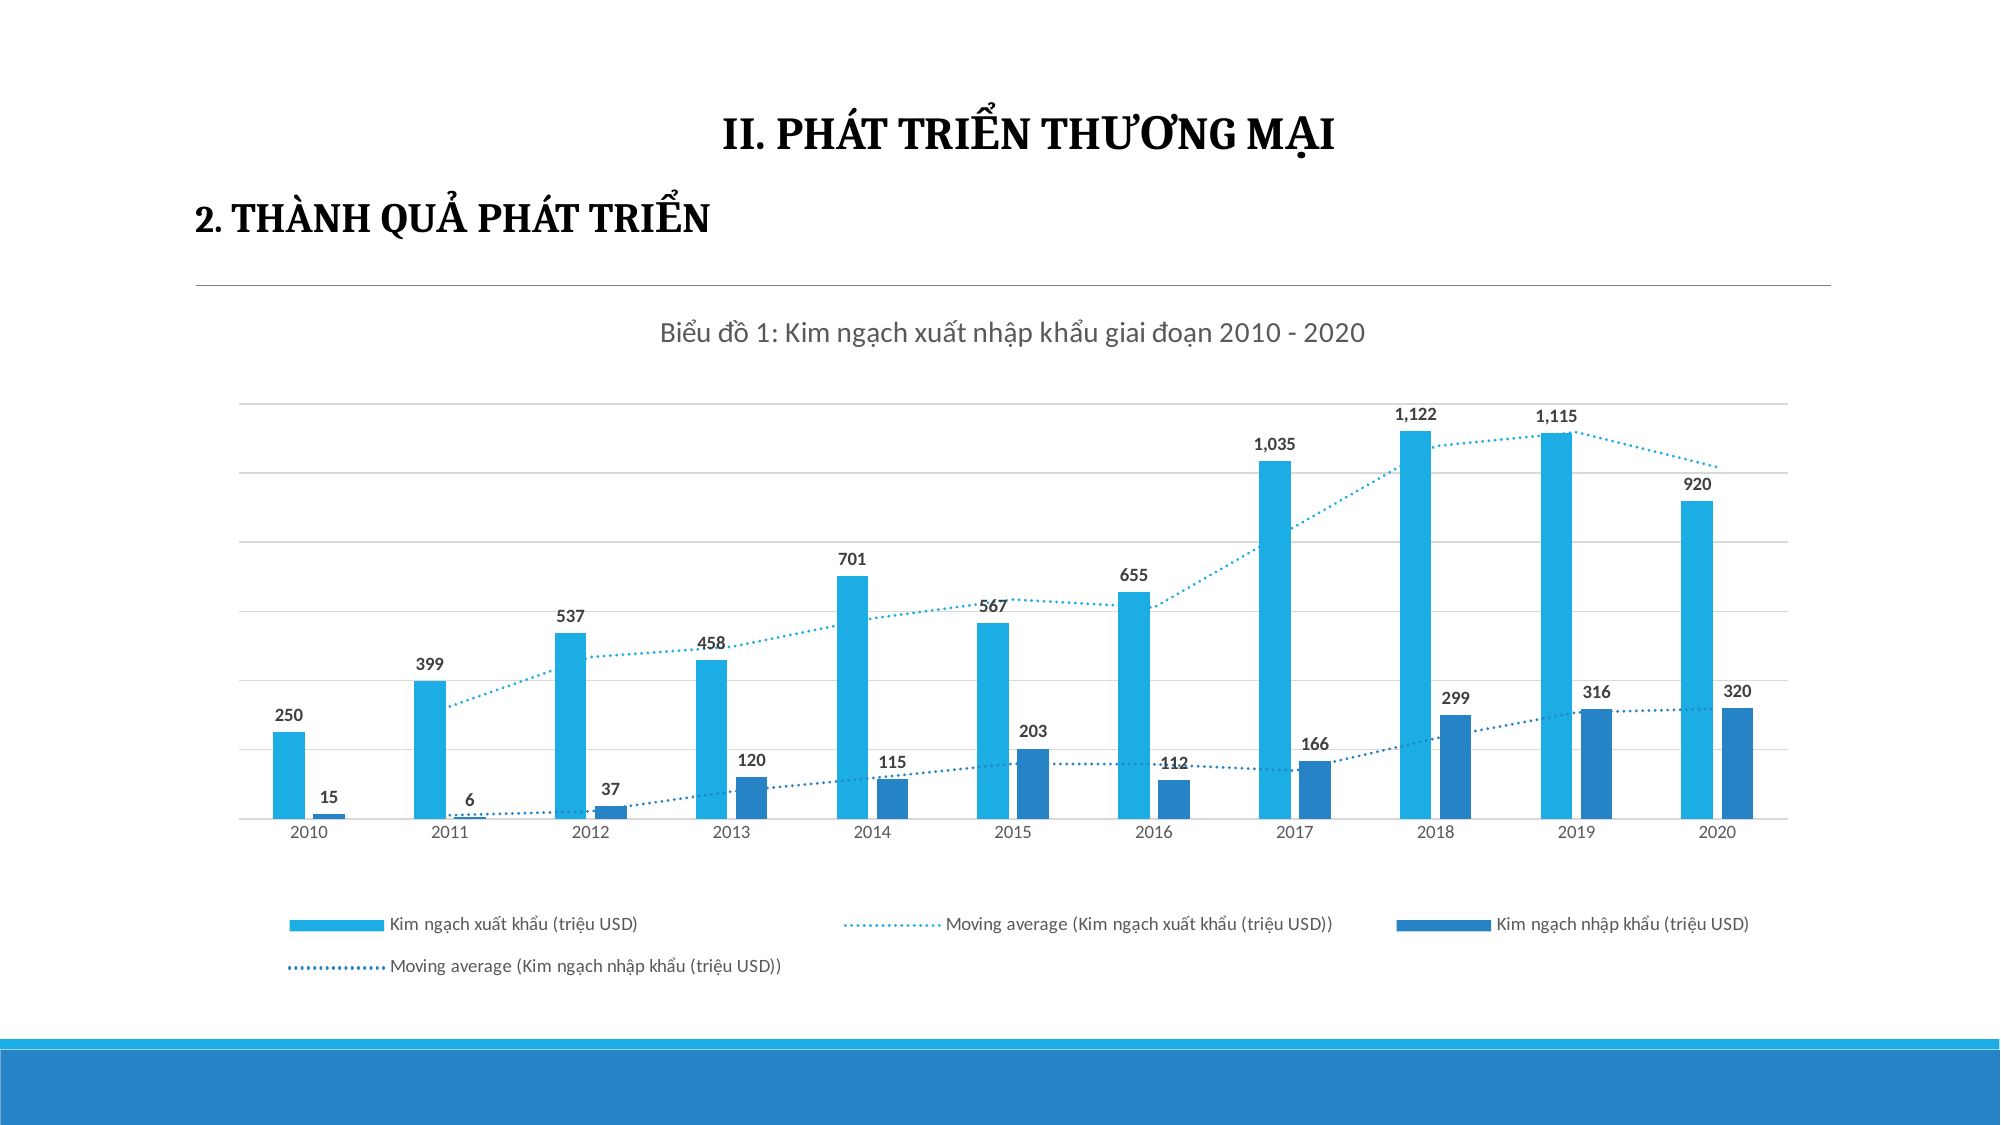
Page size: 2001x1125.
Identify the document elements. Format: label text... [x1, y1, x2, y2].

text_box 2. THÀNH QUẢ PHÁT TRIỂN [180, 183, 727, 249]
chart [200, 288, 1826, 1029]
text_box II. PHÁT TRIỂN THƯƠNG MẠI [707, 96, 1352, 167]
